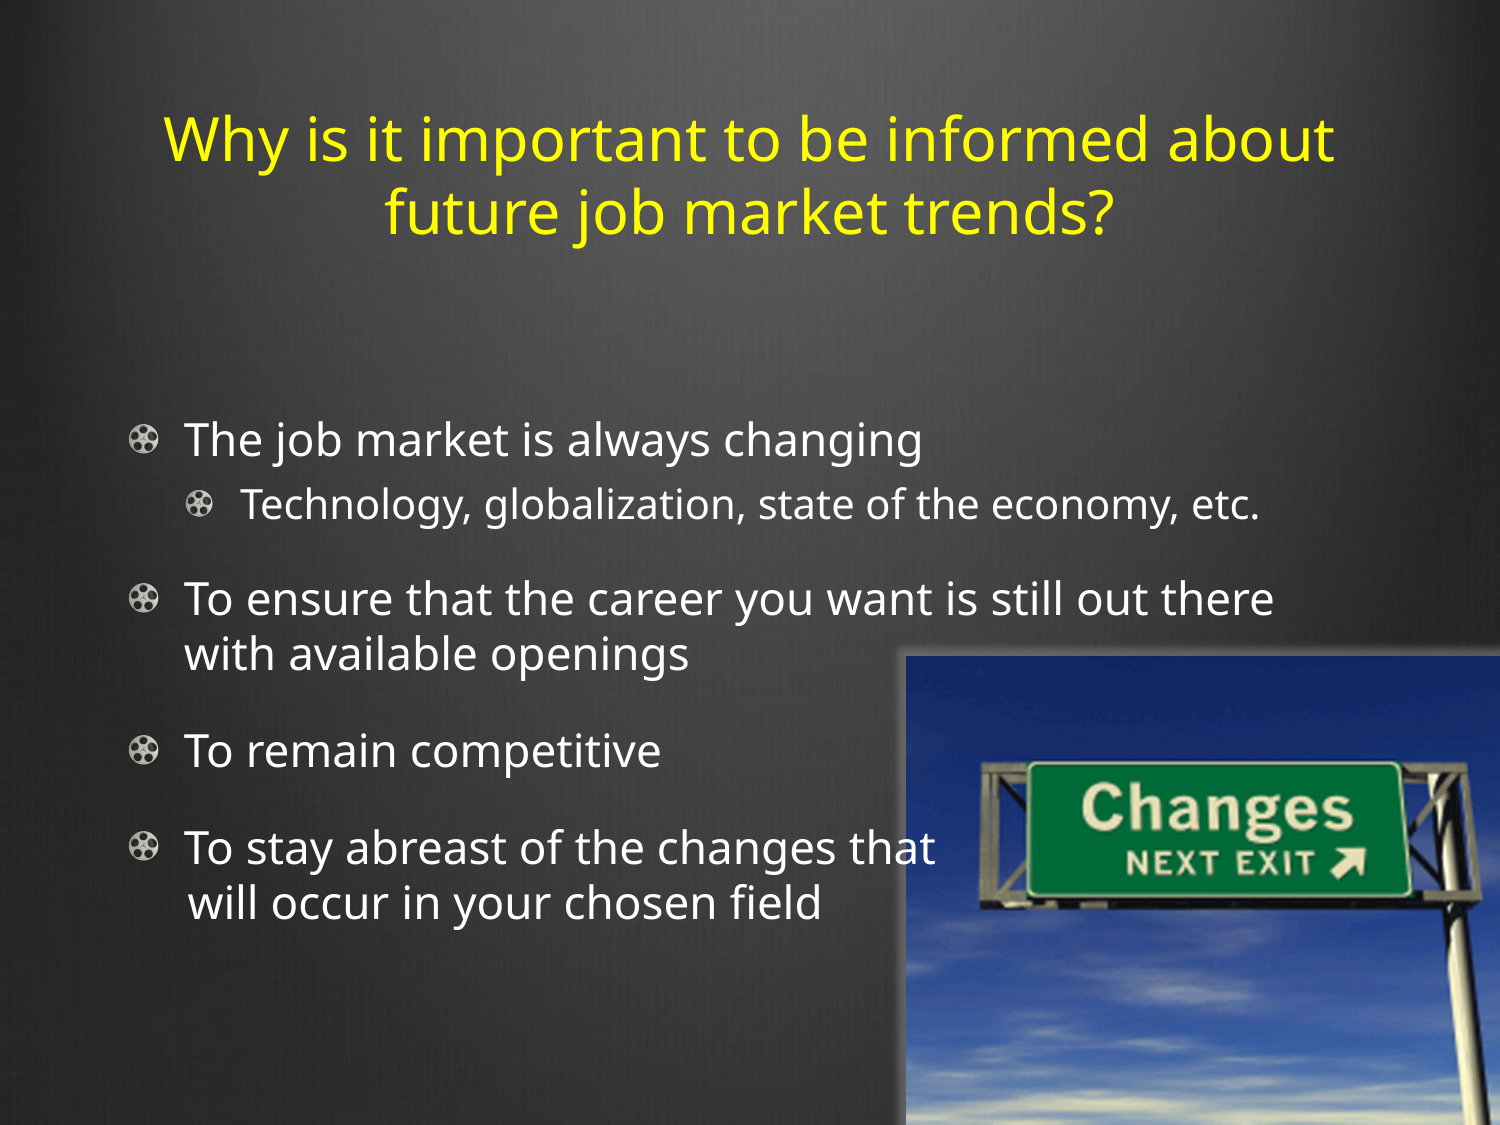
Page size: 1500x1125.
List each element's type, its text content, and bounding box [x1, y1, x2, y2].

picture [127, 581, 160, 614]
picture [127, 422, 160, 455]
picture [127, 829, 160, 862]
list The job market is always changing Technology, globalization, state of the economy, etc. To ensure that the career you want is still out there with available openings To remain competitive To stay abreast of the changes that will occur in your chosen field [112, 306, 1388, 1005]
picture [184, 488, 214, 518]
picture [906, 656, 1500, 1125]
title Why is it important to be informed about future job market trends? [112, 19, 1388, 255]
picture [127, 733, 160, 766]
